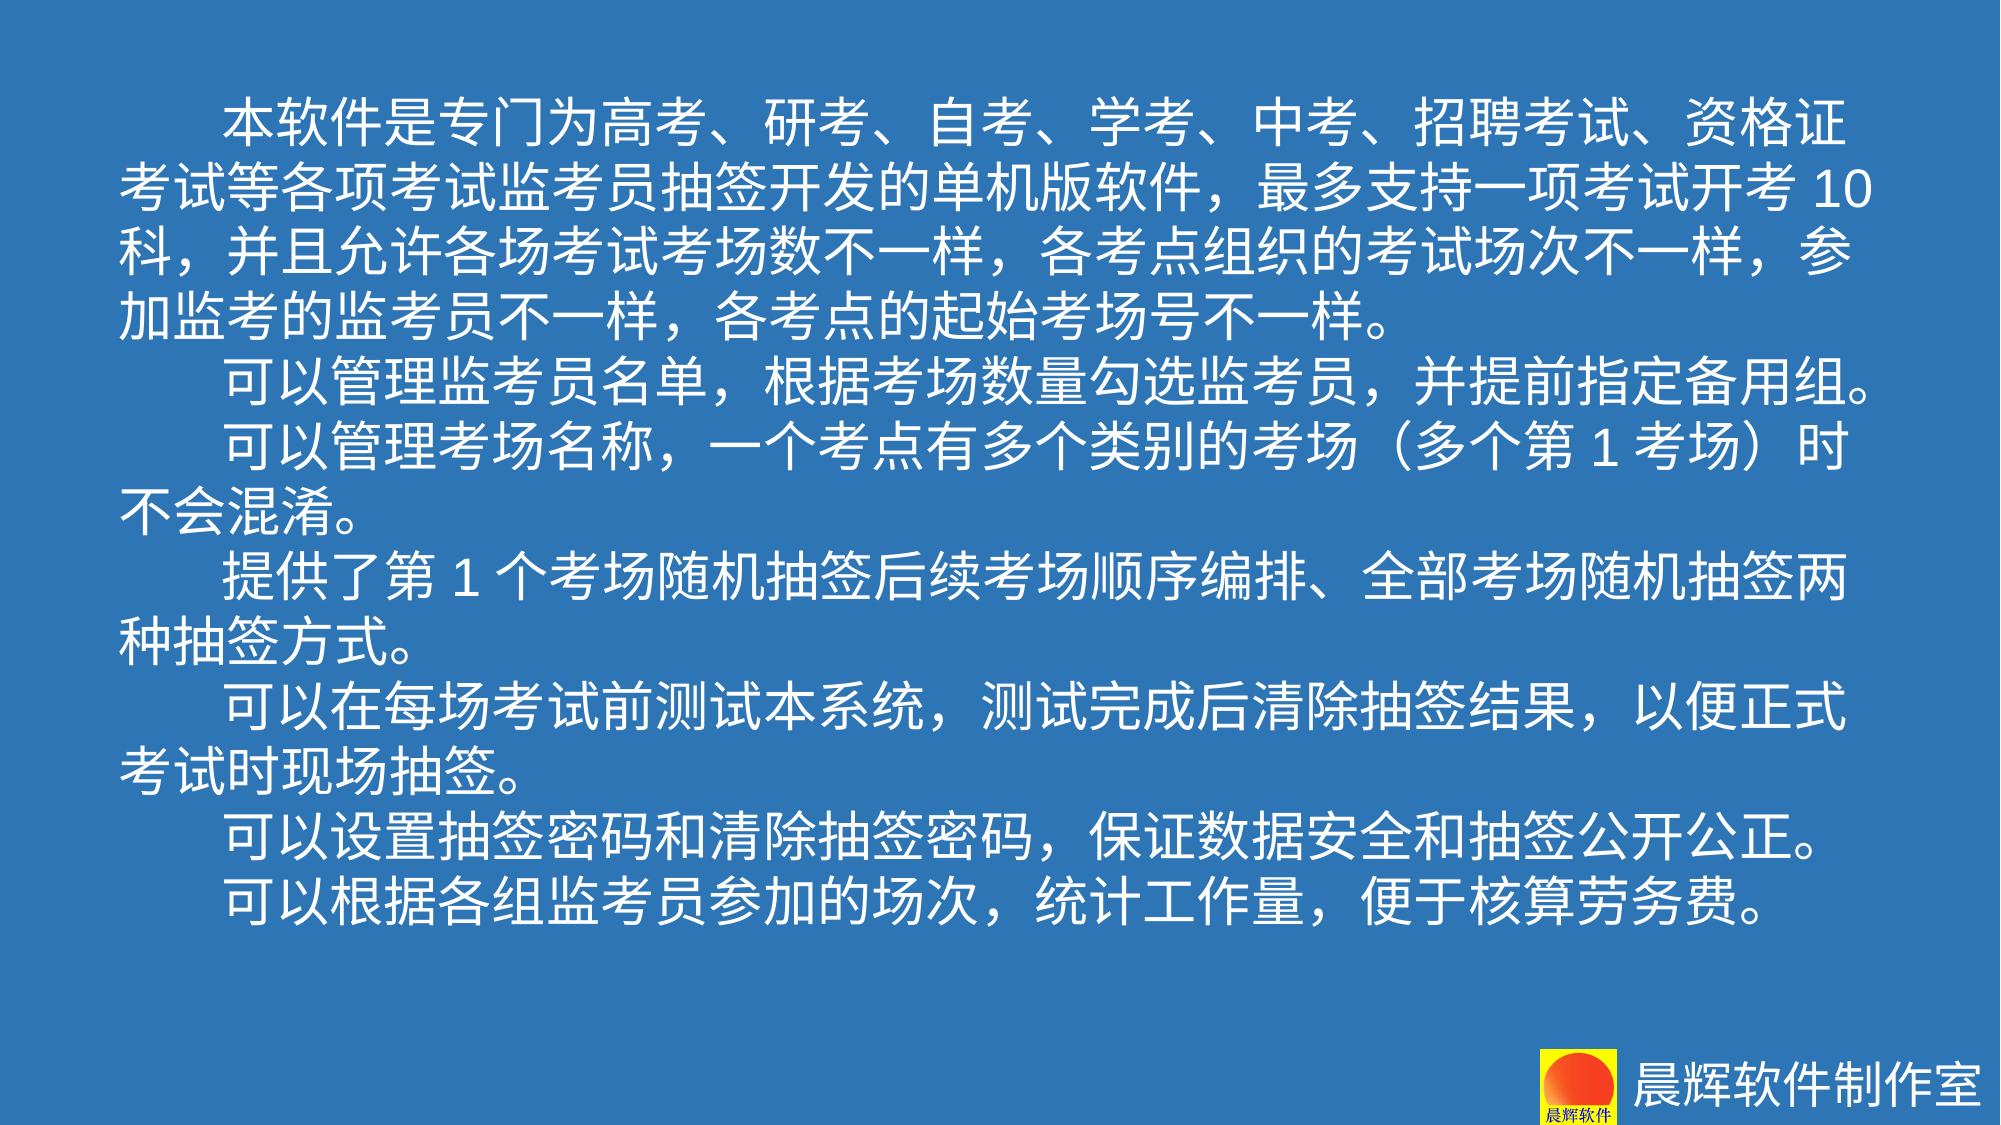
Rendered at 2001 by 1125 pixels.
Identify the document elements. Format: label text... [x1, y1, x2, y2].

text_box 晨辉软件制作室 [1618, 1052, 1998, 1122]
text_box 本软件是专门为高考、研考、自考、学考、中考、招聘考试、资格证考试等各项考试监考员抽签开发的单机版软件，最多支持一项考试开考10科，并且允许各场考试考场数不一样，各考点组织的考试场次不一样，参加监考的监考员不一样，各考点的起始考场号不一样。 可以管理监考员名单，根据考场数量勾选监考员，并提前指定备用组。 可以管理考场名称，一个考点有多个类别的考场（多个第1考场）时不会混淆。 提供了第1个考场随机抽签后续考场顺序编排、全部考场随机抽签两种抽签方式。 可以在每场考试前测试本系统，测试完成后清除抽签结果，以便正式考试时现场抽签。 可以设置抽签密码和清除抽签密码，保证数据安全和抽签公开公正。 可以根据各组监考员参加的场次，统计工作量，便于核算劳务费。 [103, 80, 1897, 940]
picture [1540, 1049, 1617, 1125]
